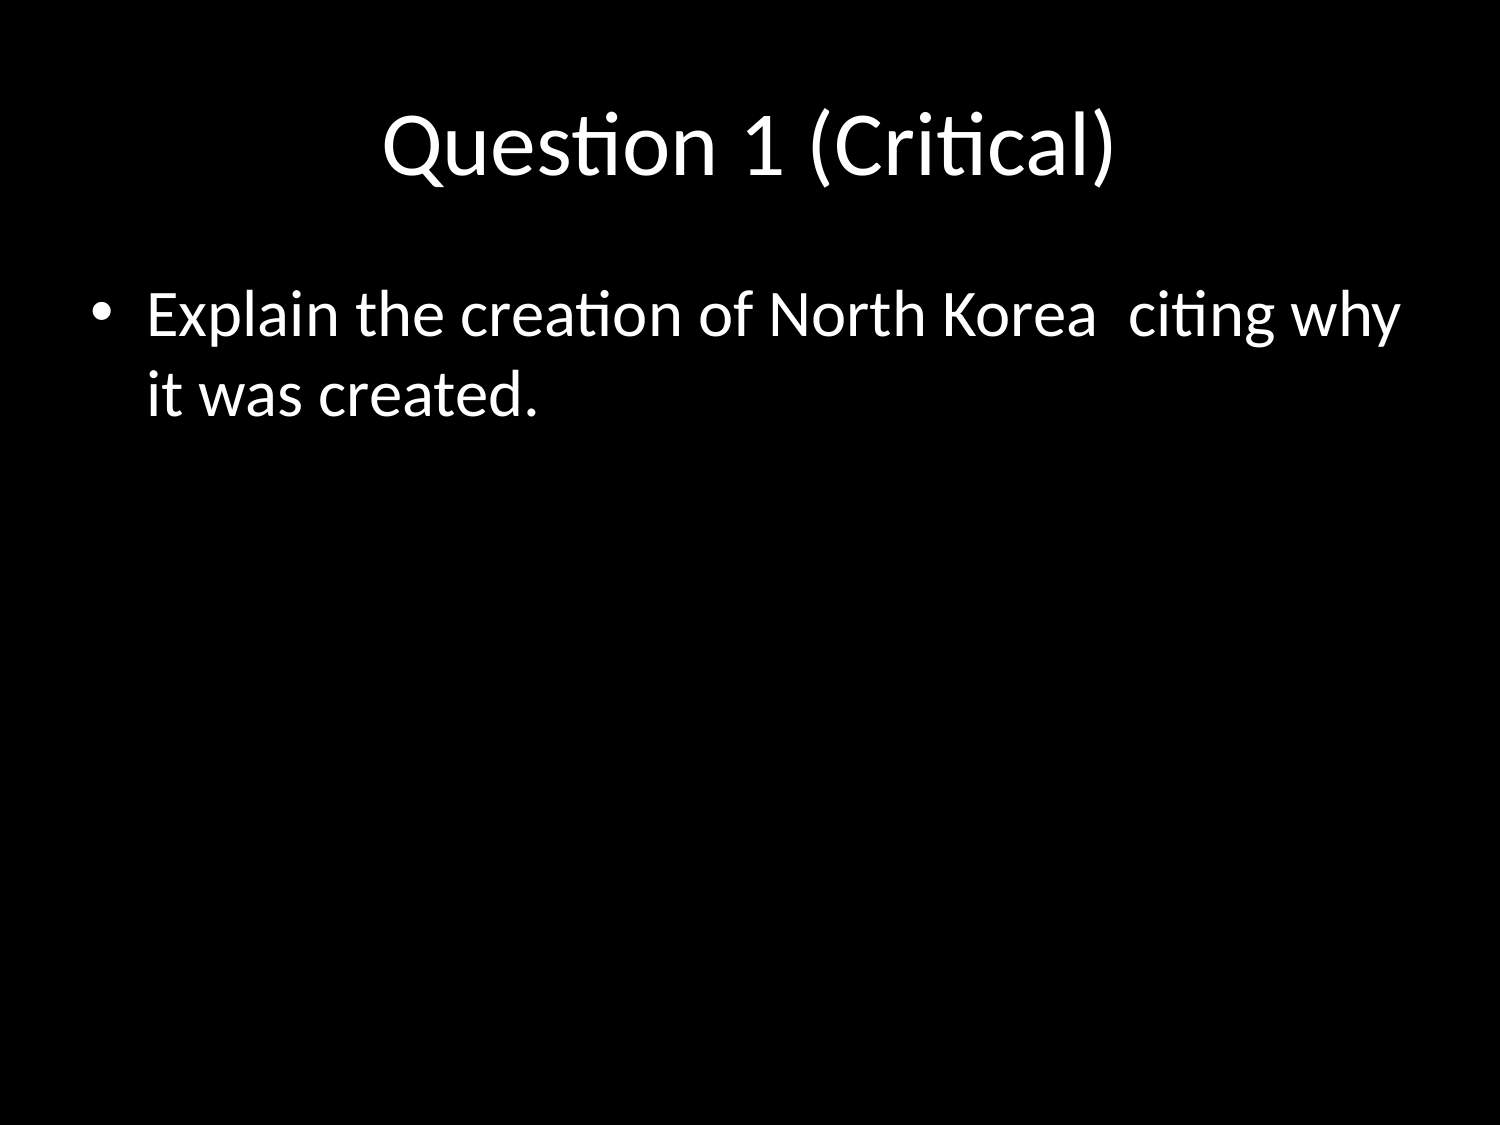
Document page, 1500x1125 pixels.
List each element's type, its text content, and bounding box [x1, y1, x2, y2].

title Question 1 (Critical) [75, 45, 1425, 233]
list Explain the creation of North Korea citing why it was created. [75, 262, 1425, 1005]
